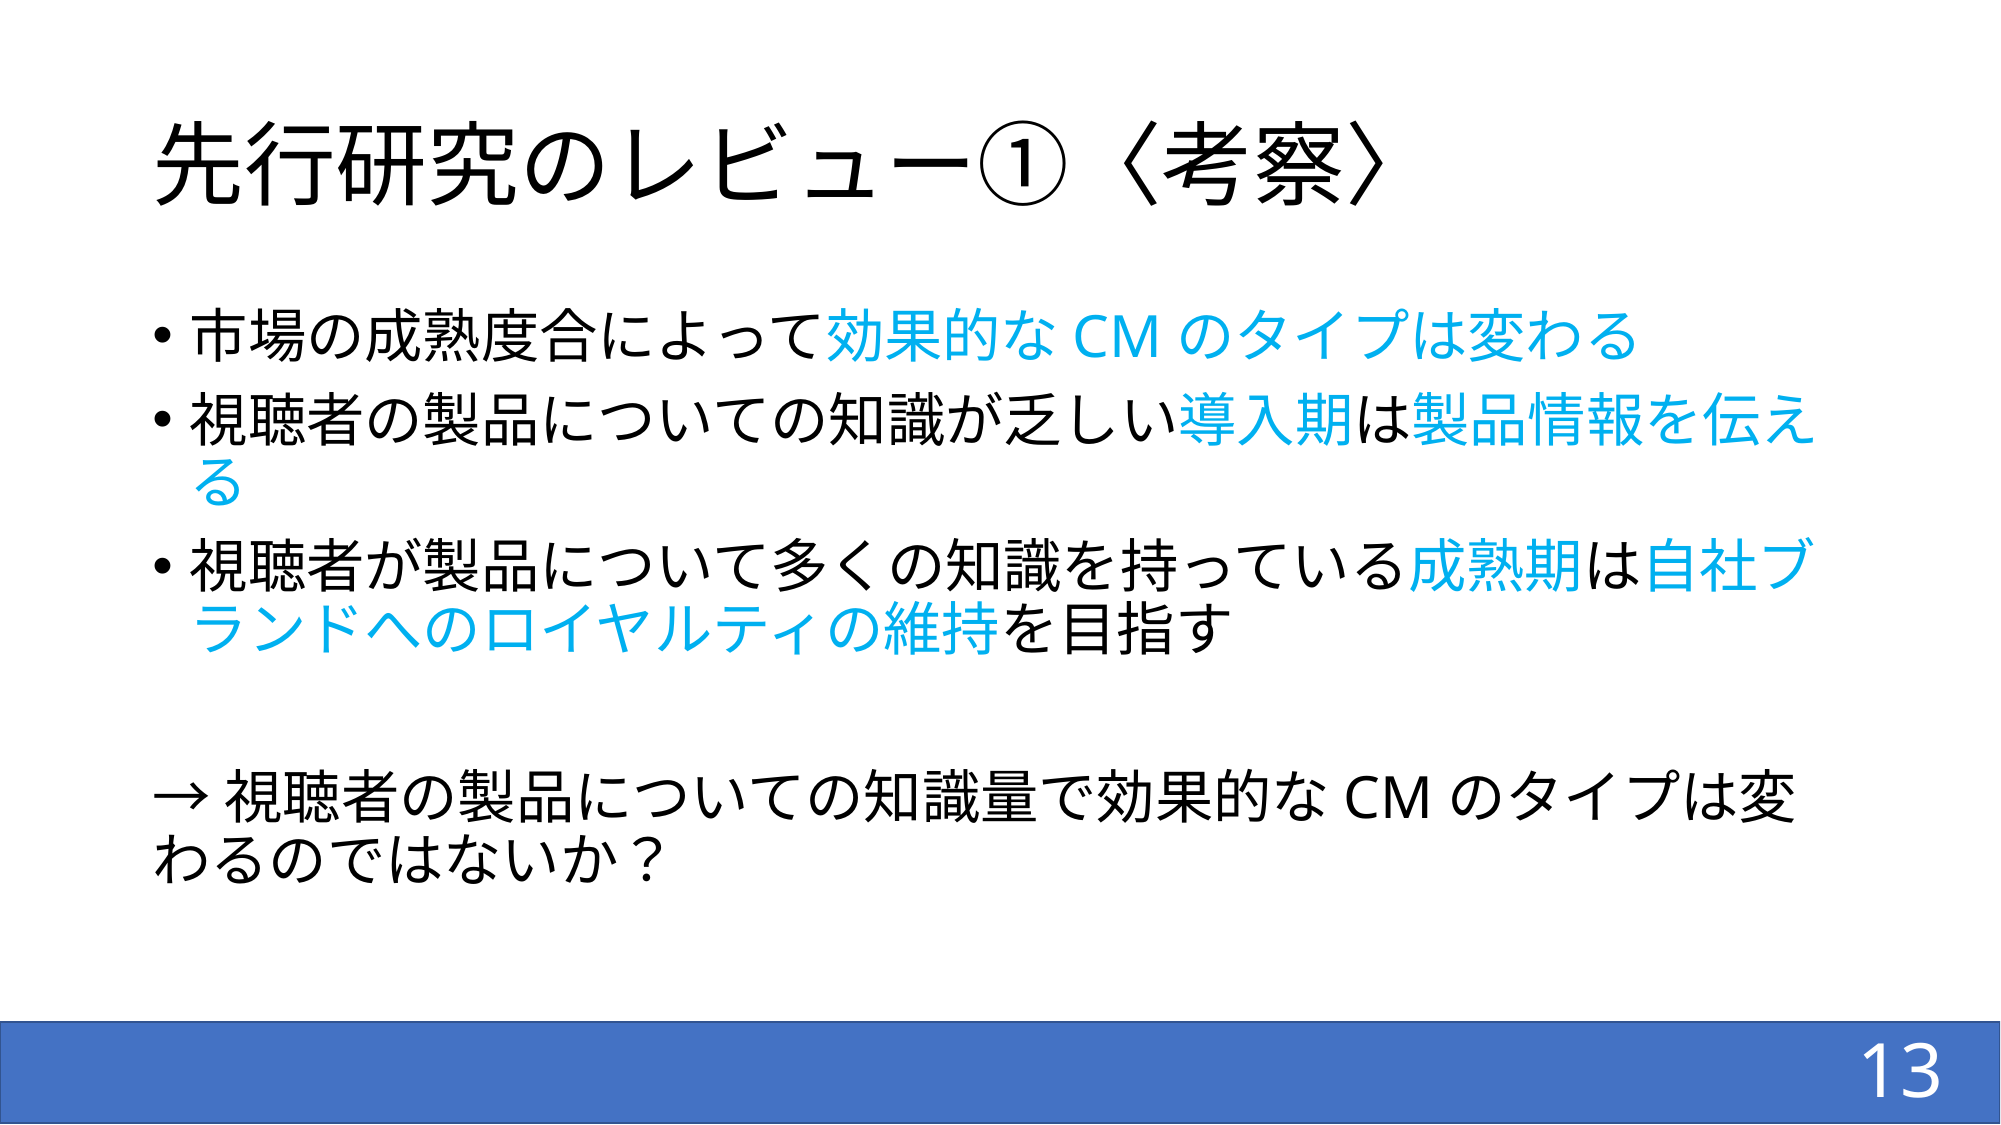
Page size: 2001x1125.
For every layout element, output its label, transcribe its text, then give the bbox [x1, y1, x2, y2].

title 先行研究のレビュー①〈考察〉 [137, 59, 1863, 278]
slide_number 13 [1507, 1043, 1958, 1104]
list 市場の成熟度合によって効果的なCMのタイプは変わる 視聴者の製品についての知識が乏しい導入期は製品情報を伝える 視聴者が製品について多くの知識を持っている成熟期は自社ブランドへのロイヤルティの維持を目指す →視聴者の製品についての知識量で効果的なCMのタイプは変わるのではないか？ [137, 299, 1863, 1014]
